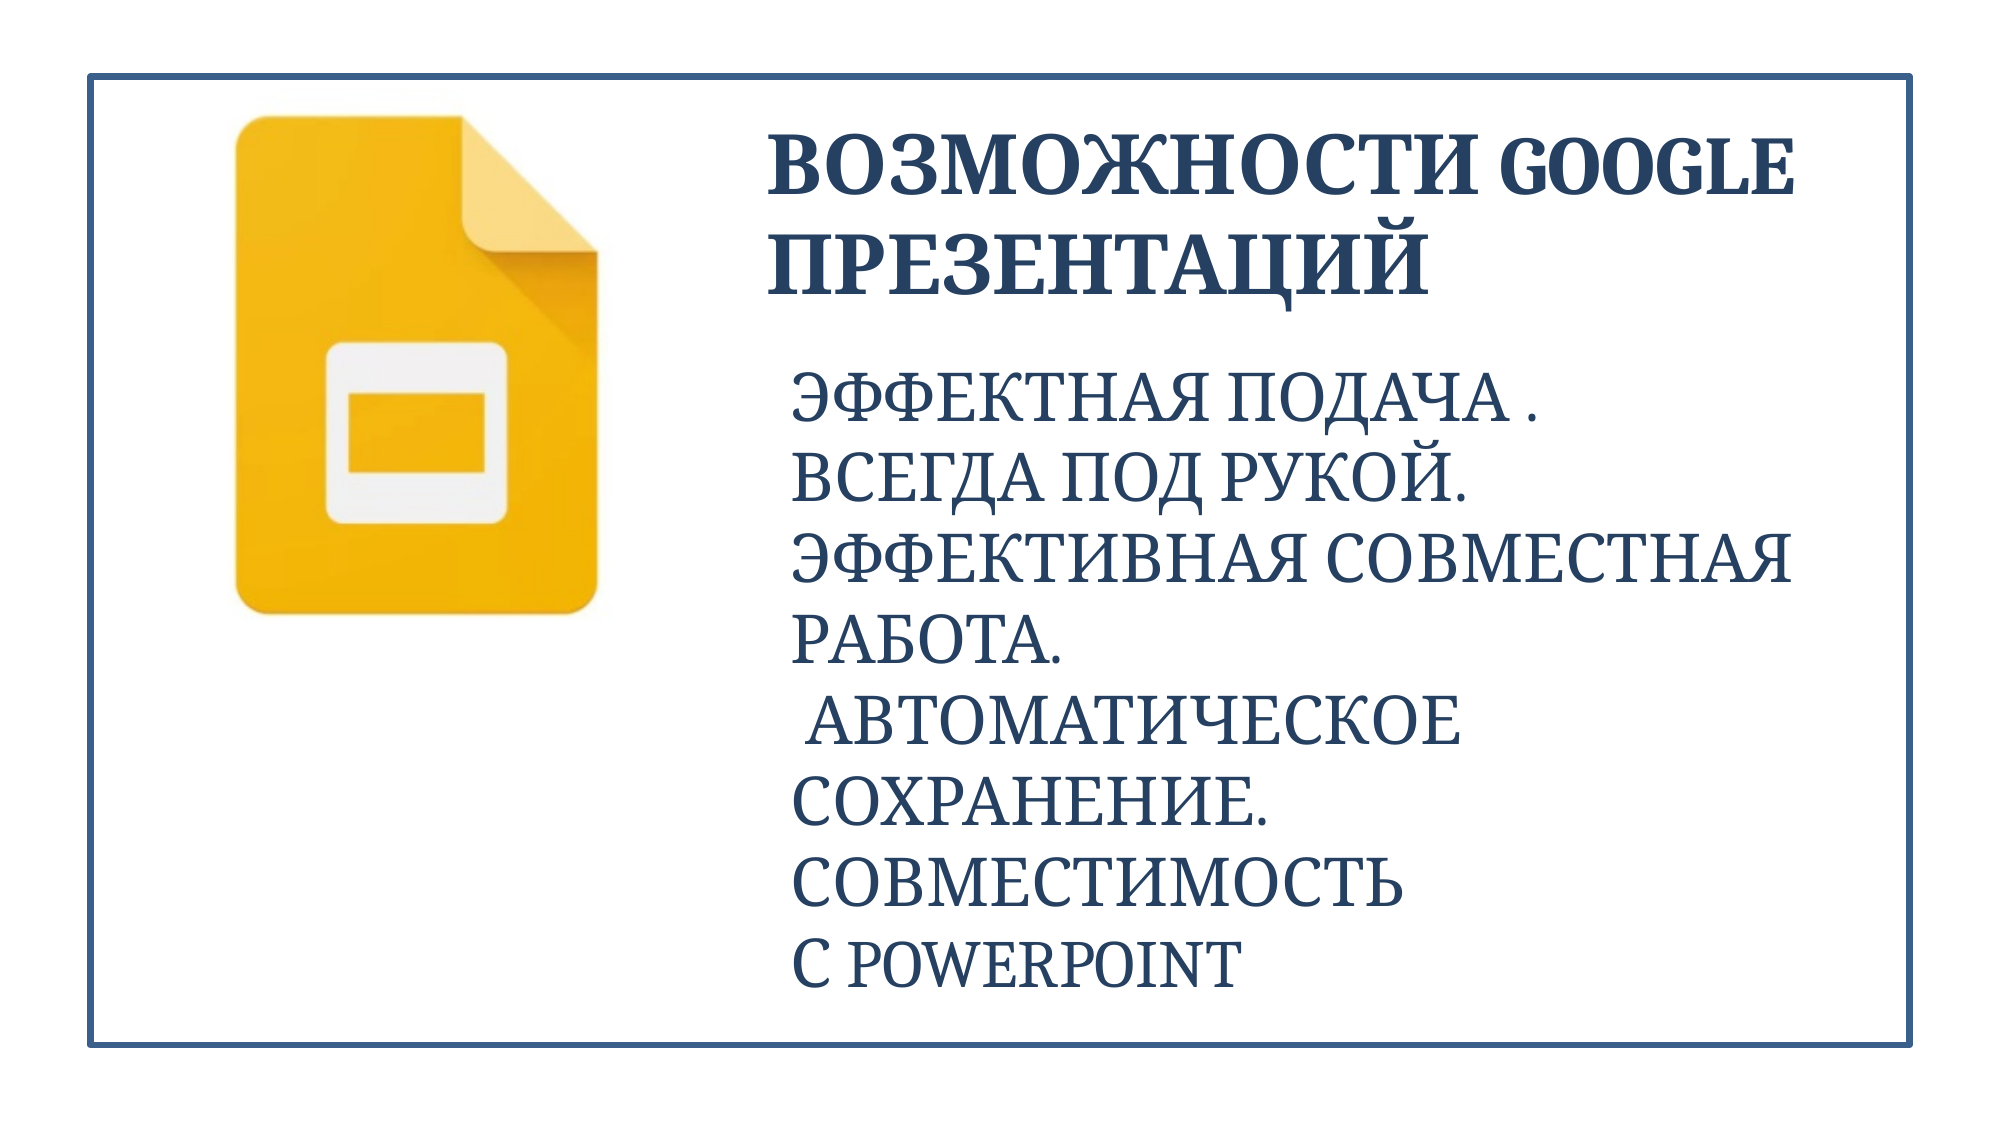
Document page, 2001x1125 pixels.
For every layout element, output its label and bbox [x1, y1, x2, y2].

text_box [88, 74, 1912, 1047]
picture [82, 30, 752, 701]
